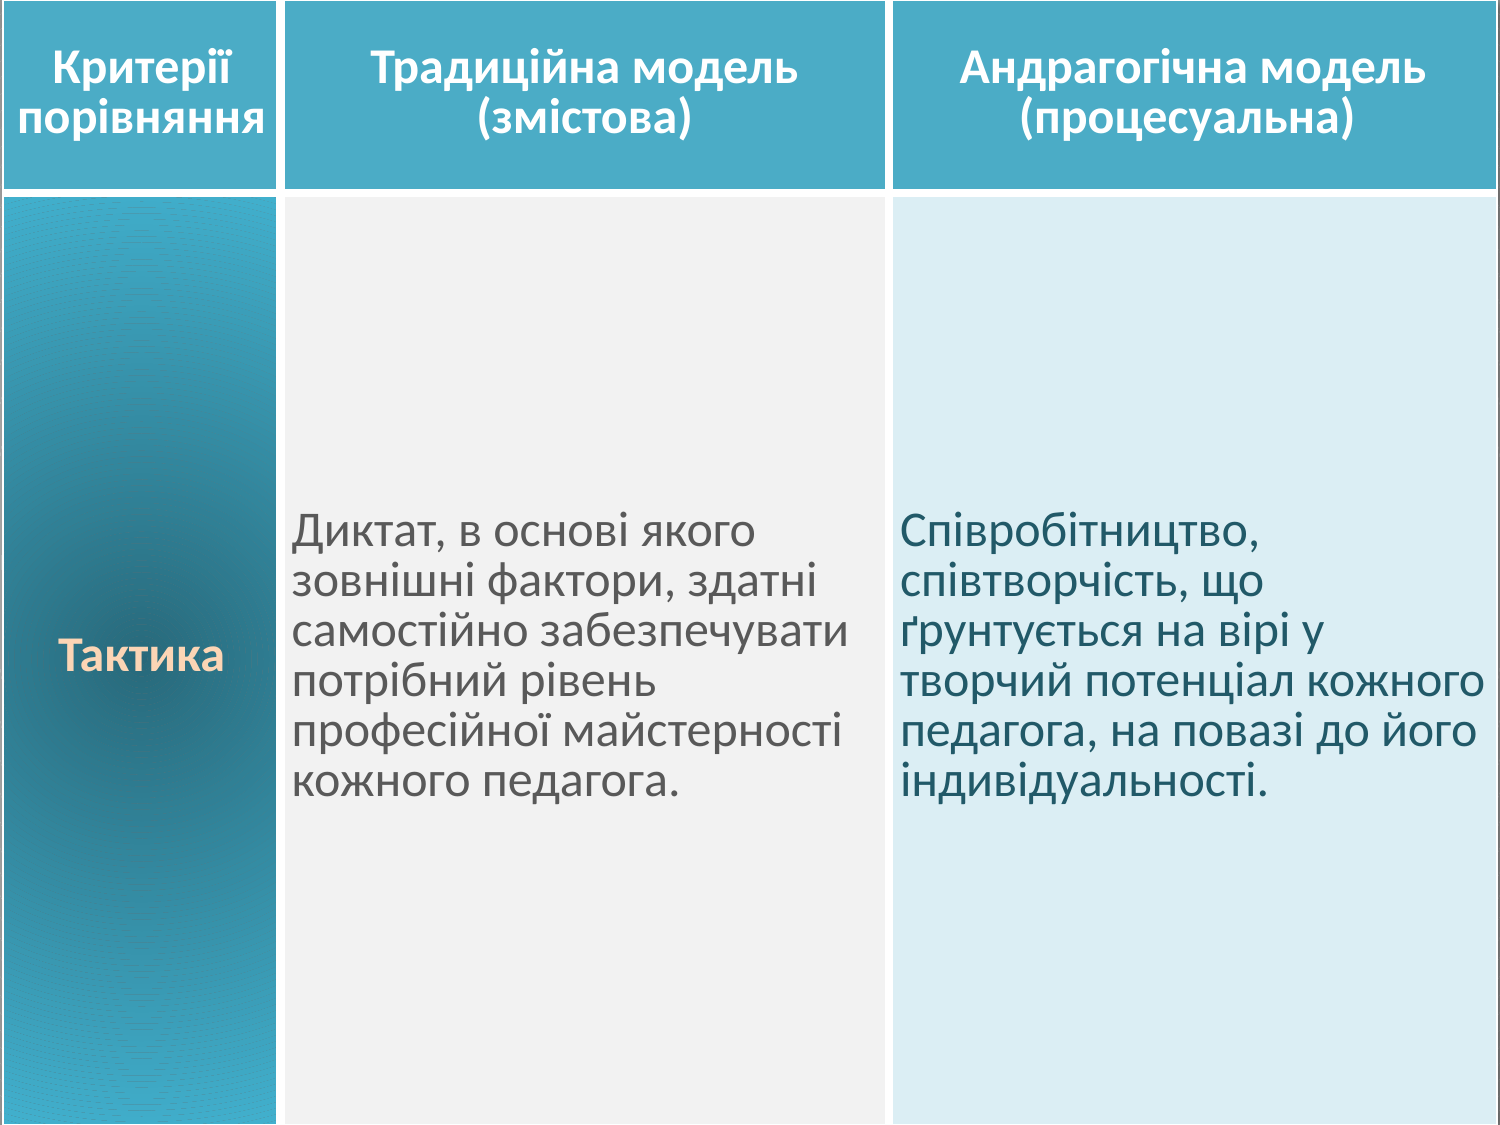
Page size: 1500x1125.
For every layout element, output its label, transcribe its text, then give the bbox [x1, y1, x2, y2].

table_cell Тактика [4, 197, 276, 1124]
table_header Критерії порівняння [4, 1, 276, 189]
table_header Традиційна модель (змістова) [285, 1, 885, 189]
table_cell Диктат, в основі якого зовнішні фактори, здатні самостійно забезпечувати потрібний рівень професійної майстерності кожного педагога. [285, 197, 885, 1124]
table_header Андрагогічна модель (процесуальна) [893, 1, 1496, 189]
table_cell Співробітництво, співтворчість, що ґрунтується на вірі у творчий потенціал кожного педагога, на повазі до його індивідуальності. [893, 197, 1496, 1124]
